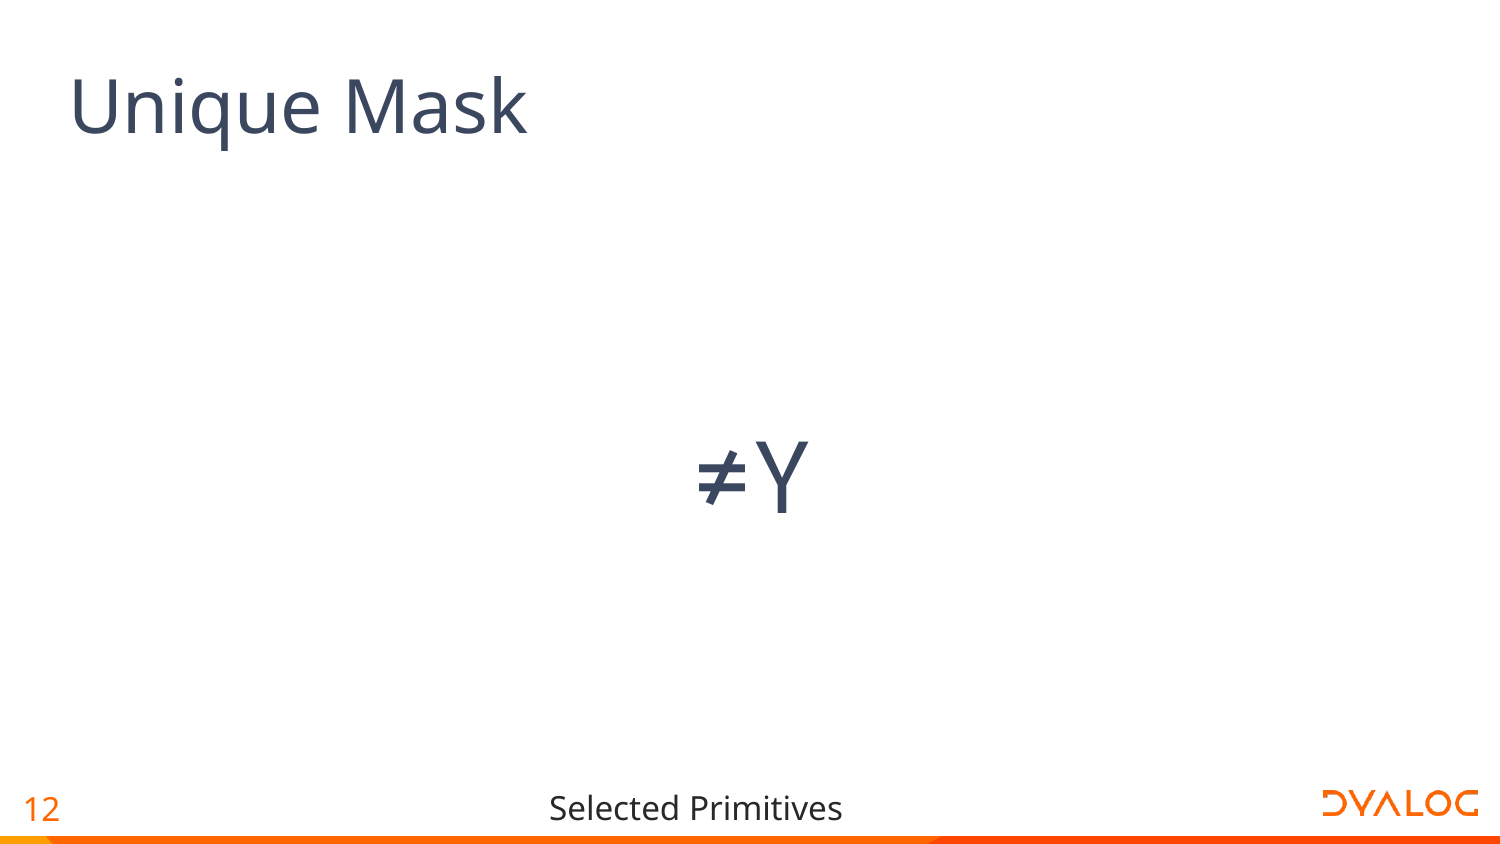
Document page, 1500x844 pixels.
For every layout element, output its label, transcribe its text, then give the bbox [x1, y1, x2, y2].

picture [1323, 790, 1478, 816]
title Unique Mask [53, 43, 1453, 157]
list ≠Y [53, 207, 1453, 740]
picture [0, 836, 1500, 844]
